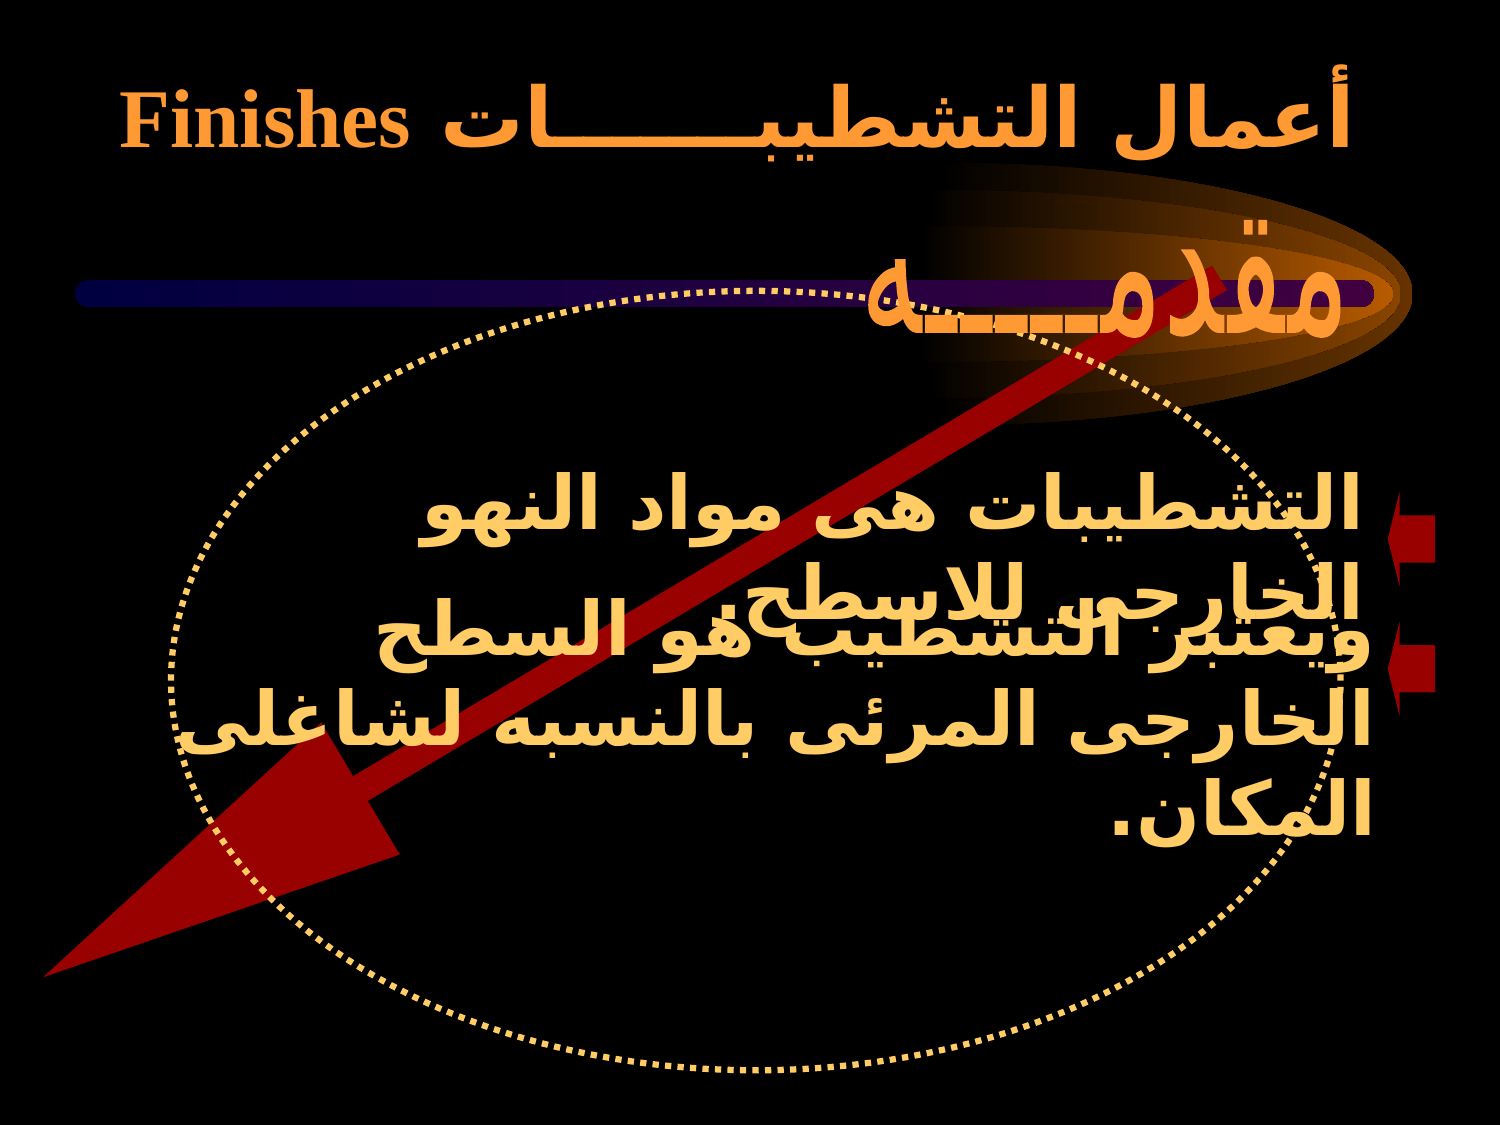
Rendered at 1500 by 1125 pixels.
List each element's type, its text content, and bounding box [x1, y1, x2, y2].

text_box [1387, 621, 1436, 717]
text_box [1387, 491, 1436, 587]
text_box [175, 610, 1337, 633]
text_box [42, 823, 271, 978]
text_box [255, 290, 1257, 479]
text_box ويعتبر التشطيب هو السطح الخارجى المرئى بالنسبه لشاغلى المكان. [64, 633, 1377, 799]
text_box [1068, 265, 1227, 365]
text_box التشطيبات هى مواد النهو الخارجى للاسطح. [100, 479, 1365, 610]
text_box [198, 799, 1313, 1071]
text_box أعمال التشطيبـــــــات Finishes [171, 30, 1305, 197]
